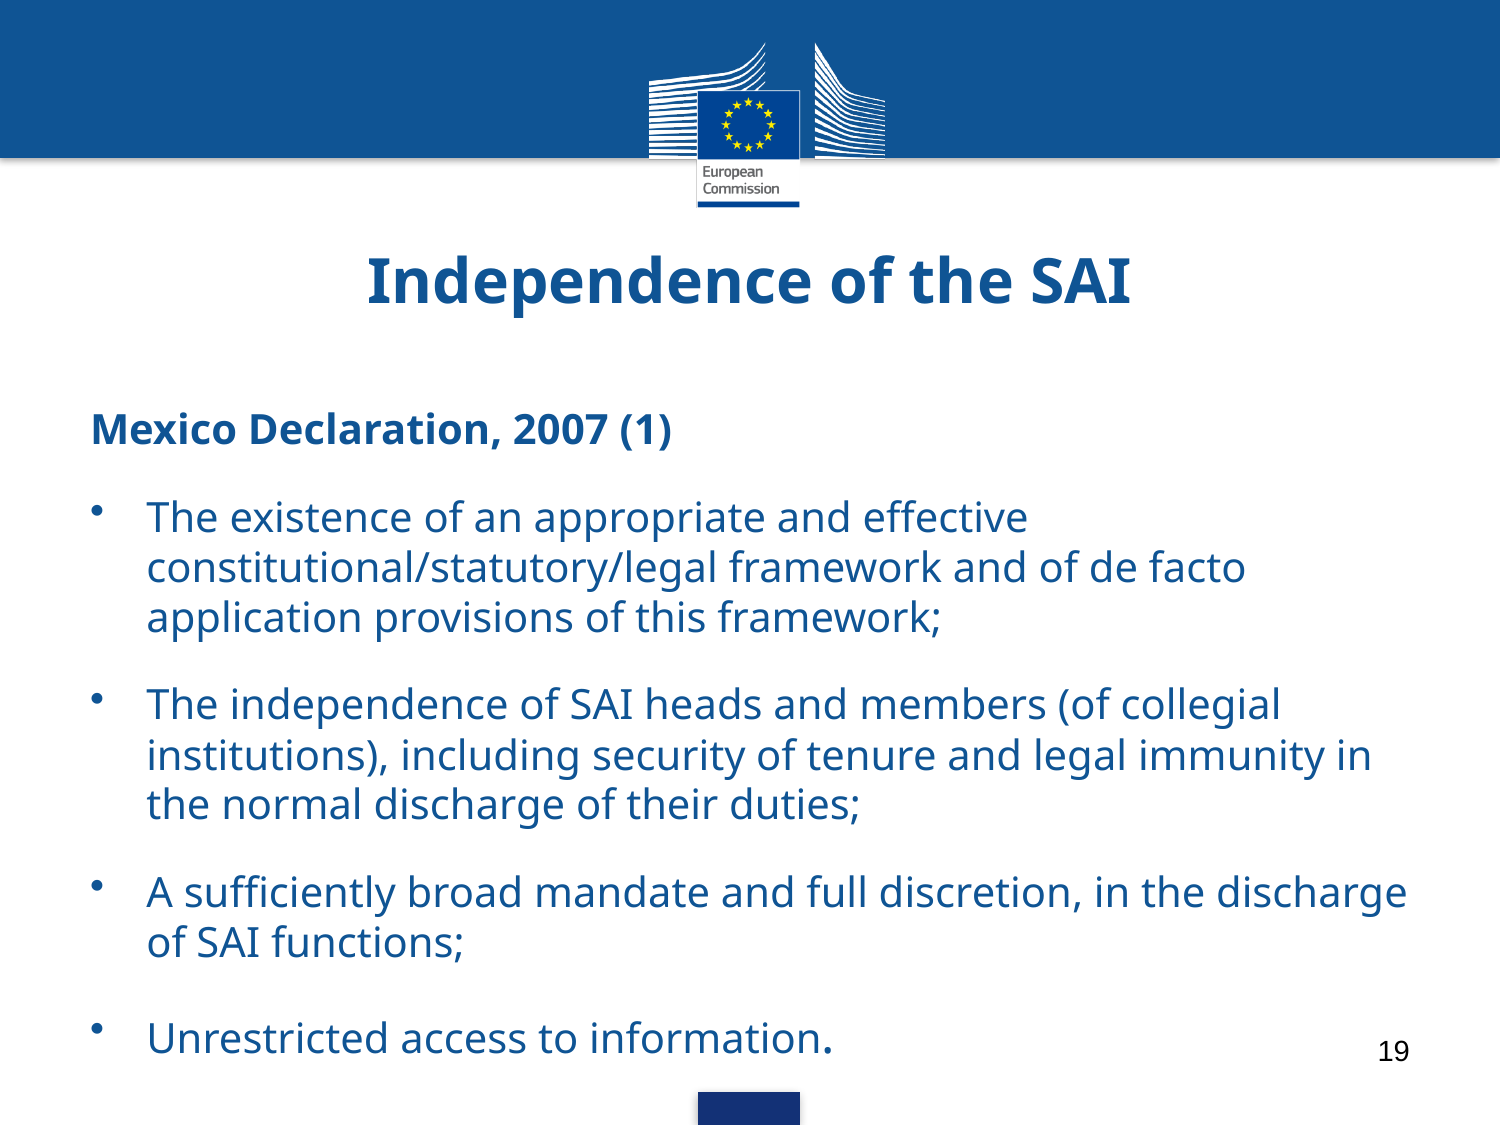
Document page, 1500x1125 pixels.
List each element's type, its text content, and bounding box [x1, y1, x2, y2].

picture [649, 42, 885, 184]
slide_number 19 [1074, 1024, 1426, 1103]
list Mexico Declaration, 2007 (1) The existence of an appropriate and effective constitutional/statutory/legal framework and of de facto application provisions of this framework; The independence of SAI heads and members (of collegial institutions), including security of tenure and legal immunity in the normal discharge of their duties; A sufficiently broad mandate and full discretion, in the discharge of SAI functions; Unrestricted access to information. [74, 395, 1426, 1095]
title Independence of the SAI [0, 184, 1500, 373]
